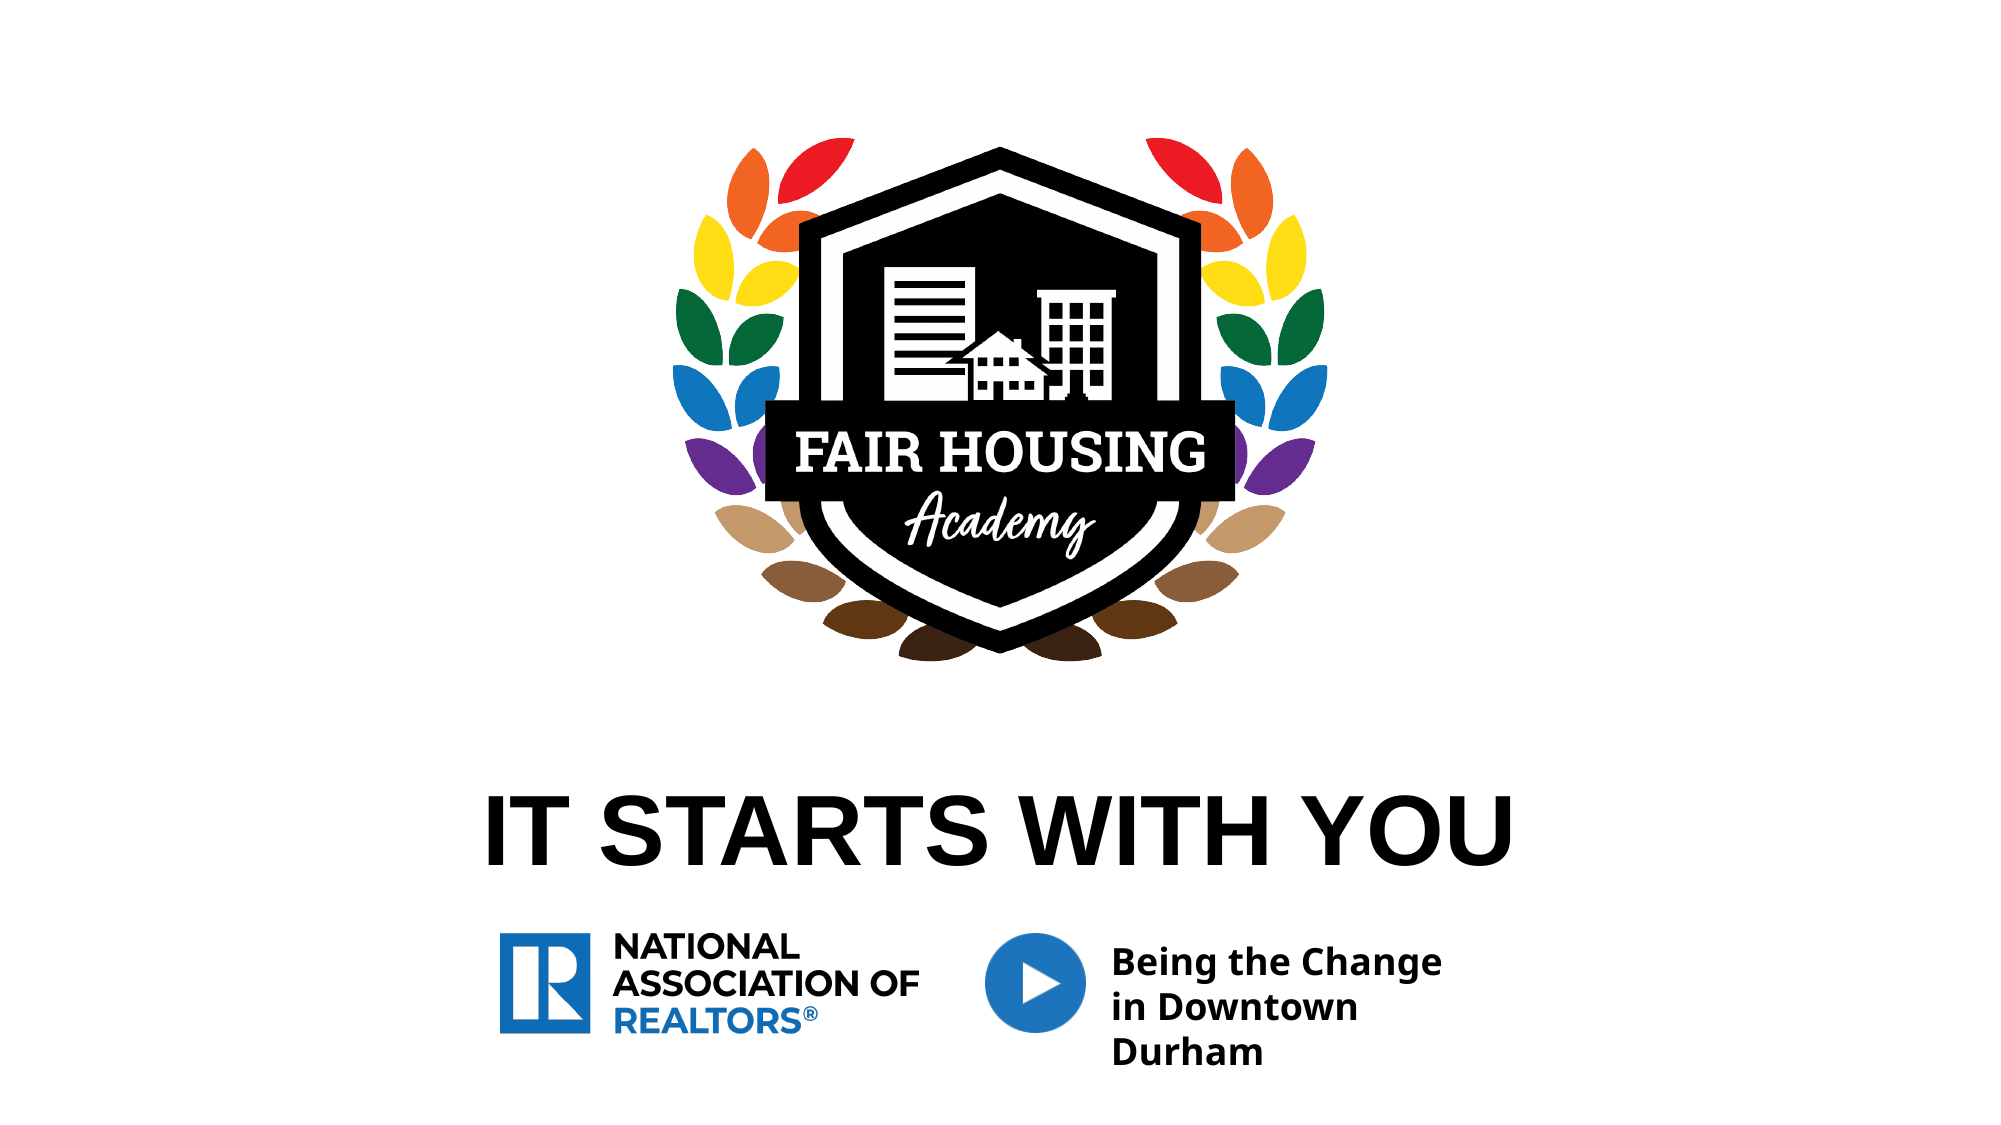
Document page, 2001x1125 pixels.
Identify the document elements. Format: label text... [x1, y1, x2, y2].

title IT STARTS WITH YOU [90, 765, 1910, 881]
text_box Being the Change in Downtown Durham [1096, 930, 1500, 1080]
picture [656, 121, 1344, 678]
picture [500, 910, 919, 1056]
picture [985, 933, 1086, 1034]
